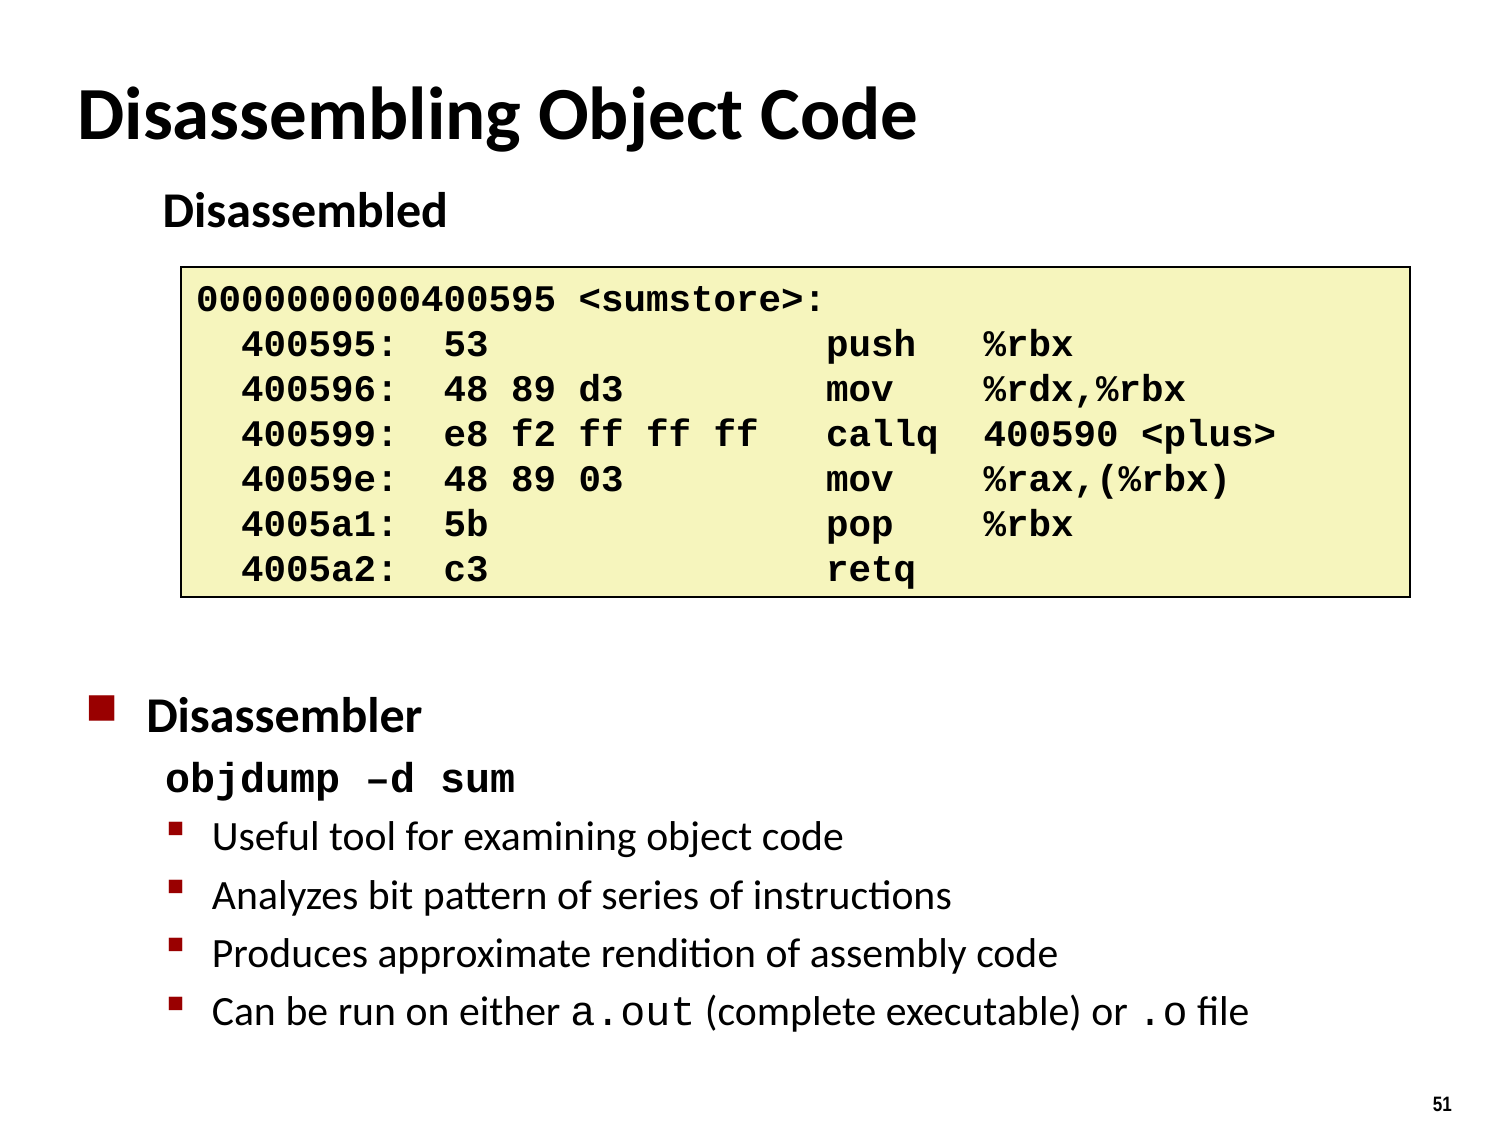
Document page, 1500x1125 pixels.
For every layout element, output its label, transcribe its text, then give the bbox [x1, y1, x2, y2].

text_box 0000000000400595 <sumstore>: 400595: 53 push %rbx 400596: 48 89 d3 mov %rdx,%rbx 400599: e8 f2 ff ff ff callq 400590 <plus> 40059e: 48 89 03 mov %rax,(%rbx) 4005a1: 5b pop %rbx 4005a2: c3 retq [181, 267, 1411, 597]
text_box Disassembled [147, 169, 575, 238]
title Disassembling Object Code [62, 62, 1182, 157]
list Disassembler objdump –d sum Useful tool for examining object code Analyzes bit pattern of series of instructions Produces approximate rendition of assembly code Can be run on either a.out (complete executable) or .o file [74, 674, 1411, 1045]
